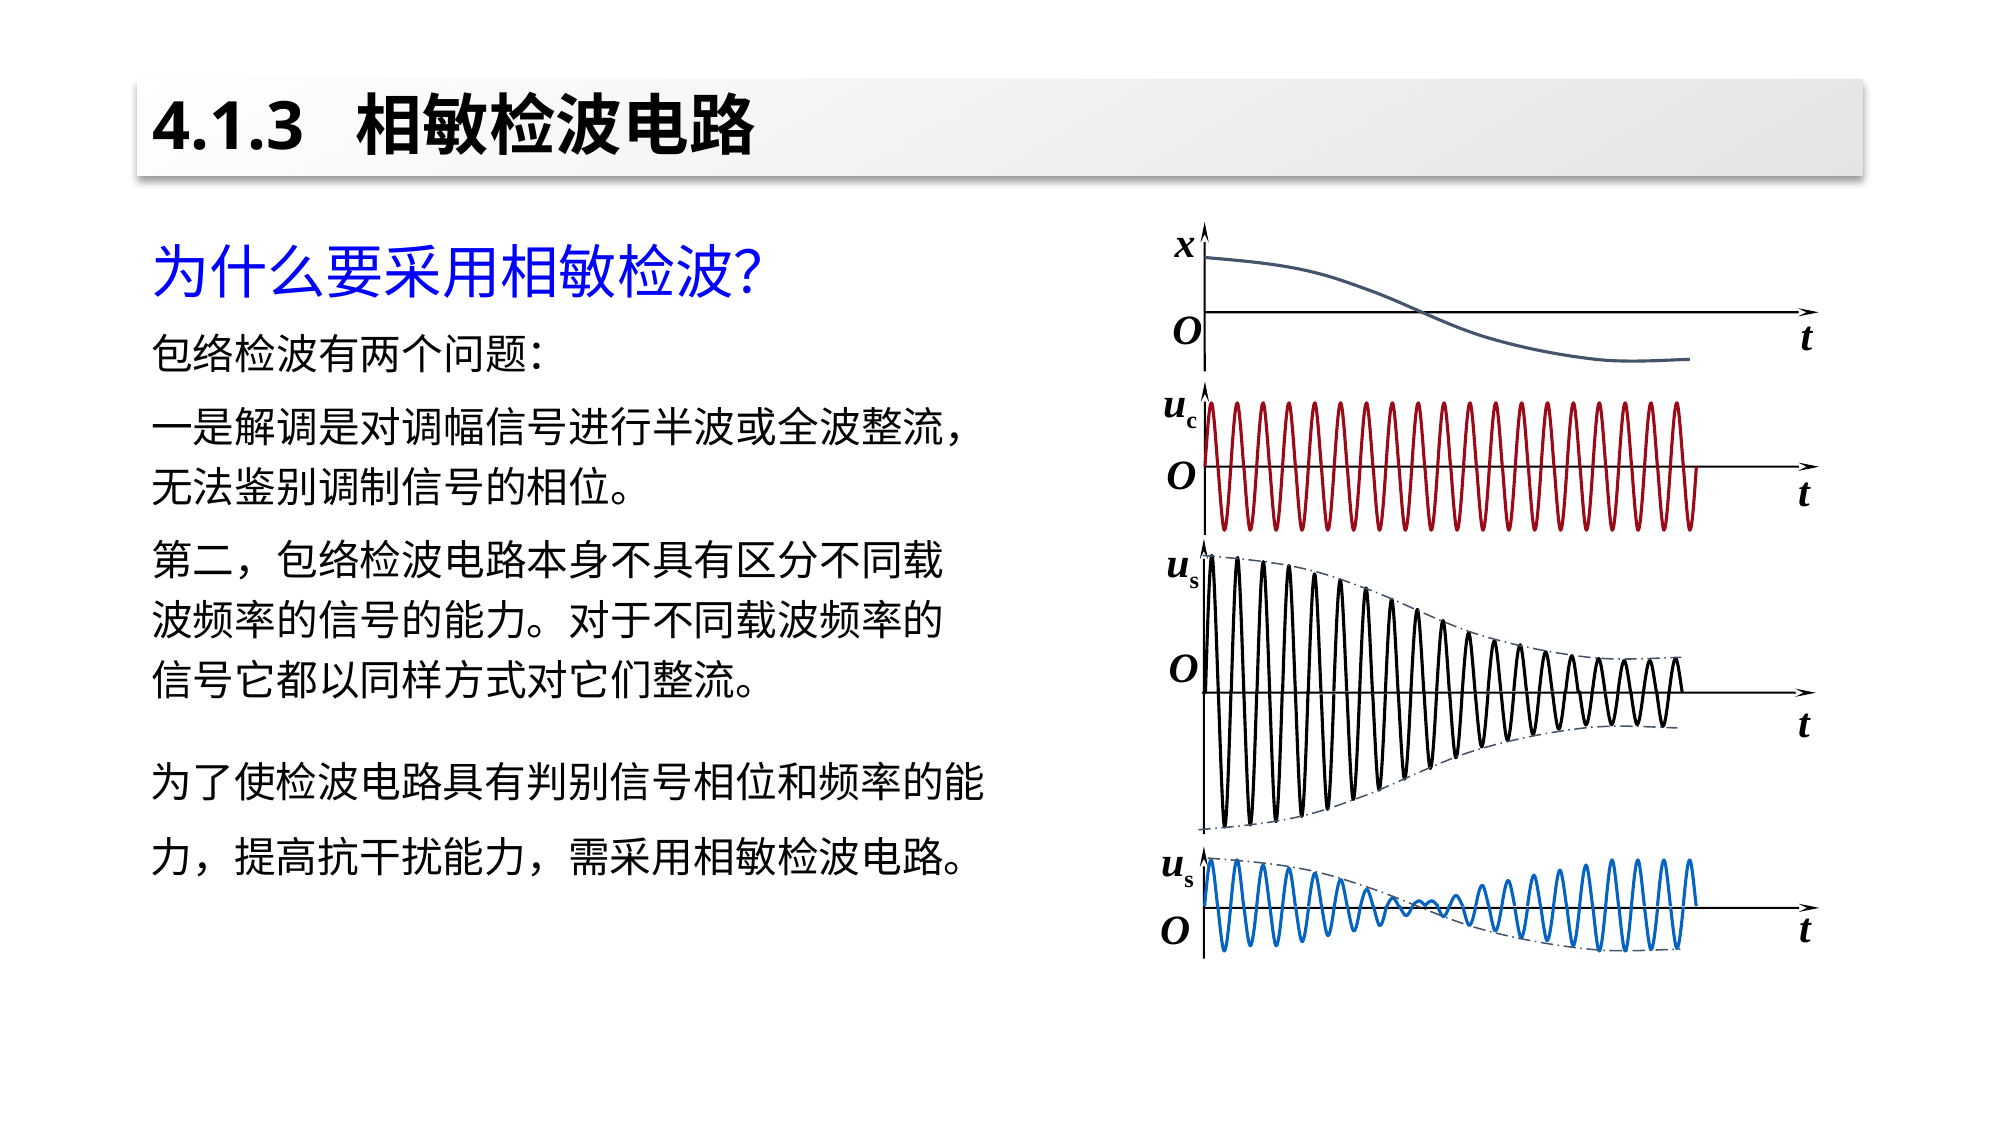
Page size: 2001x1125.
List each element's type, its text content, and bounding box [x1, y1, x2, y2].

title 4.1.3 相敏检波电路 [137, 79, 1863, 176]
text_box 为了使检波电路具有判别信号相位和频率的能力，提高抗干扰能力，需采用相敏检波电路。 [135, 723, 1009, 889]
text_box [388, 155, 978, 231]
text_box 为什么要采用相敏检波？ 包络检波有两个问题： 一是解调是对调幅信号进行半波或全波整流，无法鉴别调制信号的相位。 第二，包络检波电路本身不具有区分不同载波频率的信号的能力。对于不同载波频率的信号它都以同样方式对它们整流。 [136, 235, 985, 711]
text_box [1145, 208, 1863, 959]
